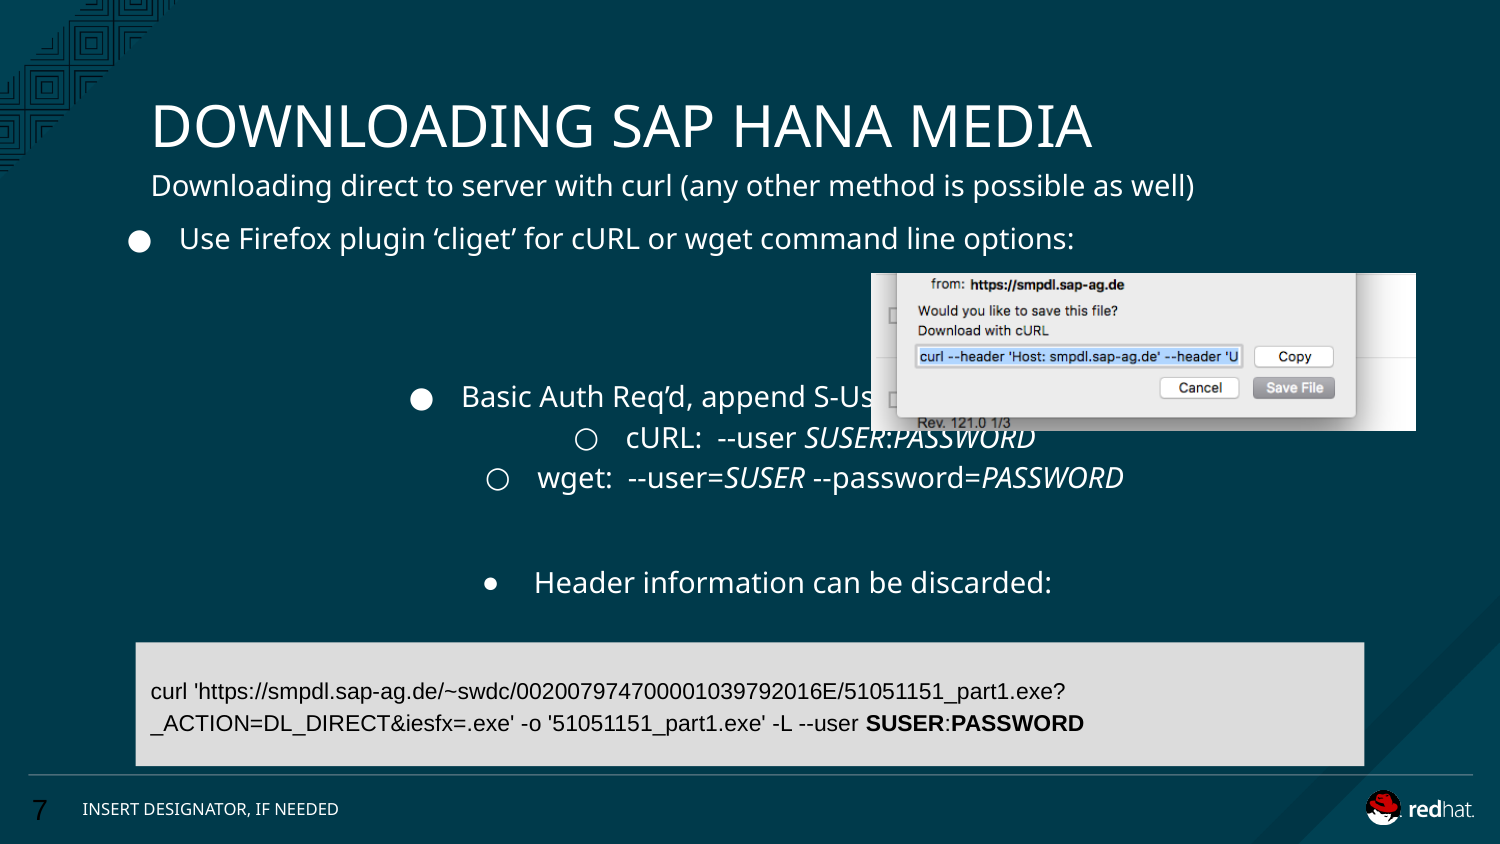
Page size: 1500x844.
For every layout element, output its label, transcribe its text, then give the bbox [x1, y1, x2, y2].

subtitle Downloading direct to server with curl (any other method is possible as well) [135, 152, 1365, 200]
list Use Firefox plugin ‘cliget’ for cURL or wget command line options: Basic Auth Req’d, append S-User account details: cURL: --user SUSER:PASSWORD wget: --user=SUSER --password=PASSWORD Header information can be discarded: [88, 200, 1423, 643]
picture [1430, 800, 1440, 817]
text_box curl 'https://smpdl.sap-ag.de/~swdc/002007974700001039792016E/51051151_part1.exe?_ACTION=DL_DIRECT&iesfx=.exe' -o '51051151_part1.exe' -L --user SUSER:PASSWORD [135, 642, 1365, 767]
slide_number ‹#› [16, 776, 77, 842]
picture [1418, 806, 1427, 817]
picture [871, 274, 1415, 432]
picture [1367, 791, 1400, 824]
picture [1410, 805, 1416, 816]
title DOWNLOADING SAP HANA MEDIA [135, 0, 1365, 152]
